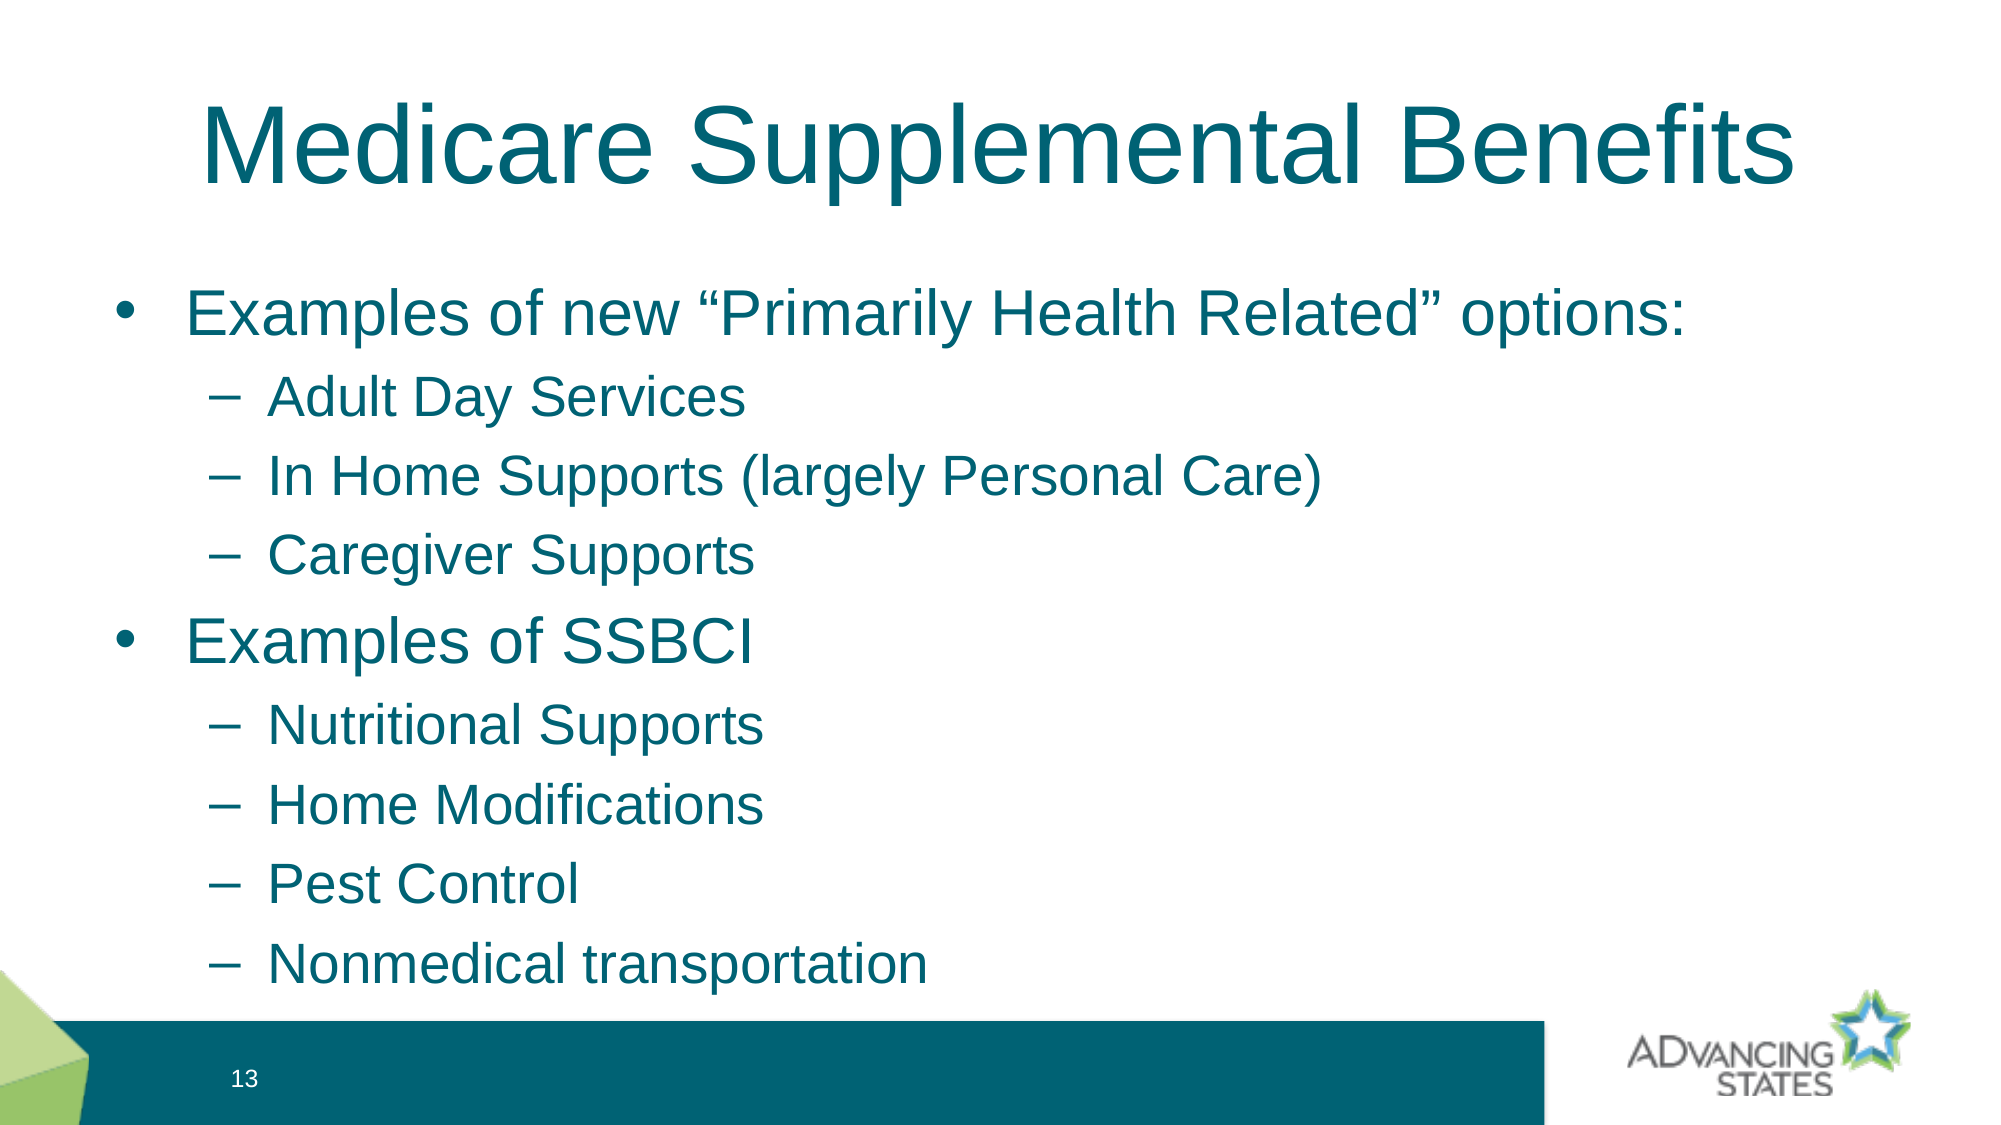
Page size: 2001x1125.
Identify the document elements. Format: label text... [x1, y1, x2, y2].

list Examples of new “Primarily Health Related” options: Adult Day Services In Home Supports (largely Personal Care) Caregiver Supports Examples of SSBCI Nutritional Supports Home Modifications Pest Control Nonmedical transportation [99, 262, 1900, 1005]
title Medicare Supplemental Benefits [99, 45, 1900, 233]
slide_number 13 [215, 1047, 683, 1108]
